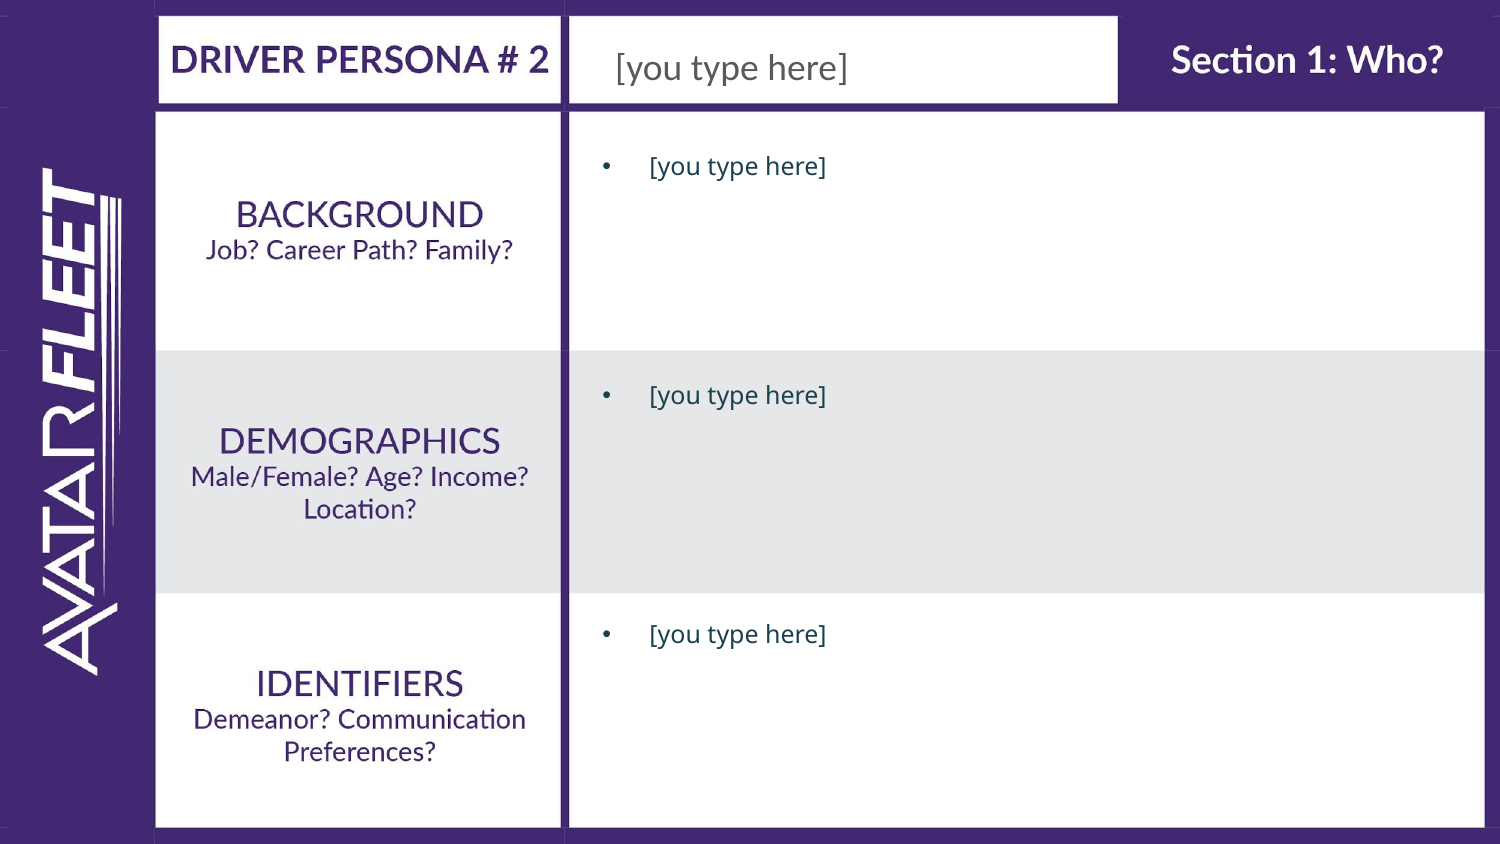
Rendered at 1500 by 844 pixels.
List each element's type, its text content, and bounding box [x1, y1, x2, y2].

text_box [you type here] [587, 134, 1425, 188]
picture [0, 0, 1500, 844]
text_box [you type here] [587, 602, 1425, 656]
text_box [you type here] [599, 35, 1063, 97]
text_box [you type here] [587, 363, 1425, 417]
